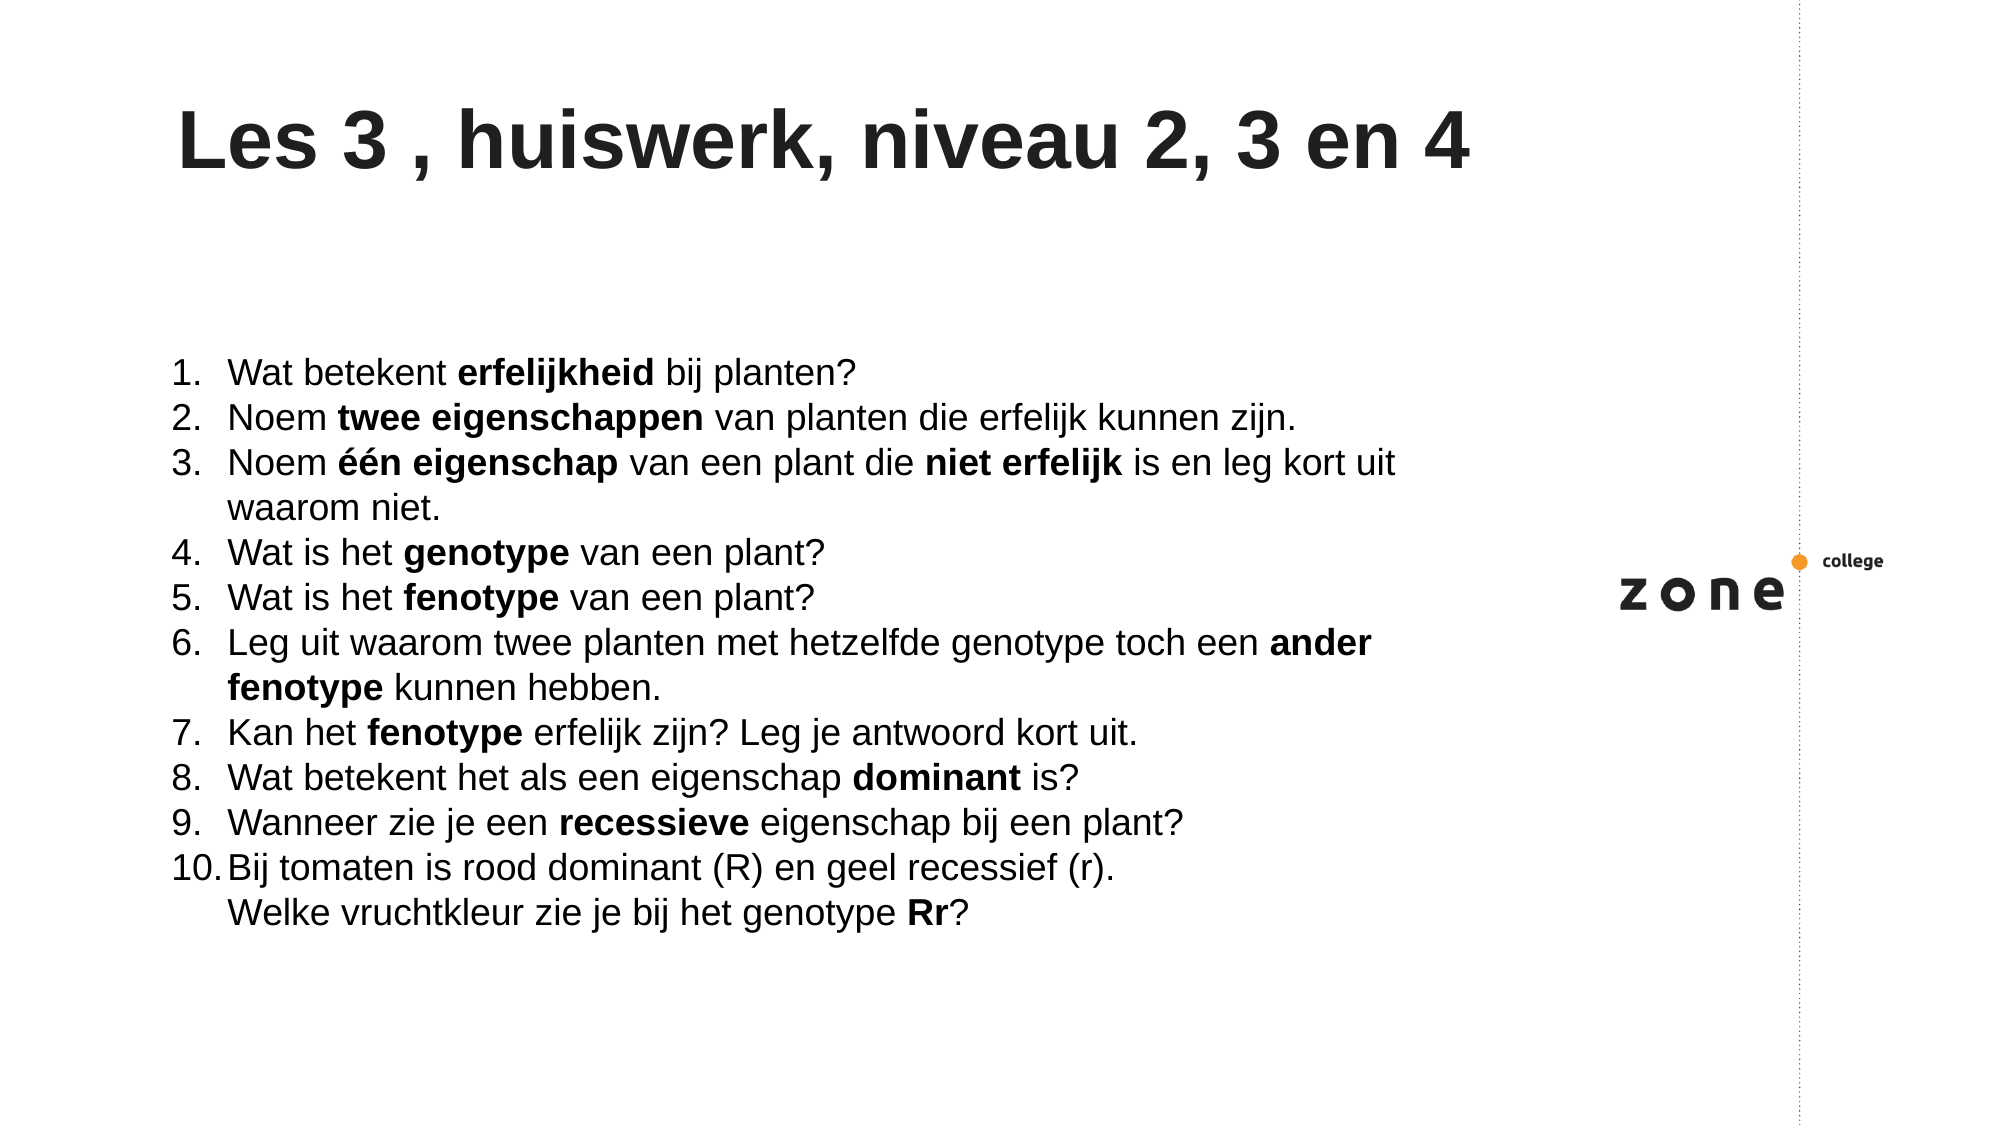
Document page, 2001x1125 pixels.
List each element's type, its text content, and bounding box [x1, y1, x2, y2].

picture [1596, 0, 2001, 1125]
list Wat betekent erfelijkheid bij planten? Noem twee eigenschappen van planten die erfelijk kunnen zijn. Noem één eigenschap van een plant die niet erfelijk is en leg kort uit waarom niet. Wat is het genotype van een plant? Wat is het fenotype van een plant? Leg uit waarom twee planten met hetzelfde genotype toch een ander fenotype kunnen hebben. Kan het fenotype erfelijk zijn? Leg je antwoord kort uit. Wat betekent het als een eigenschap dominant is? Wanneer zie je een recessieve eigenschap bij een plant? Bij tomaten is rood dominant (R) en geel recessief (r). Welke vruchtkleur zie je bij het genotype Rr? [156, 295, 1518, 986]
title Les 3 , huiswerk, niveau 2, 3 en 4 [177, 97, 1577, 261]
